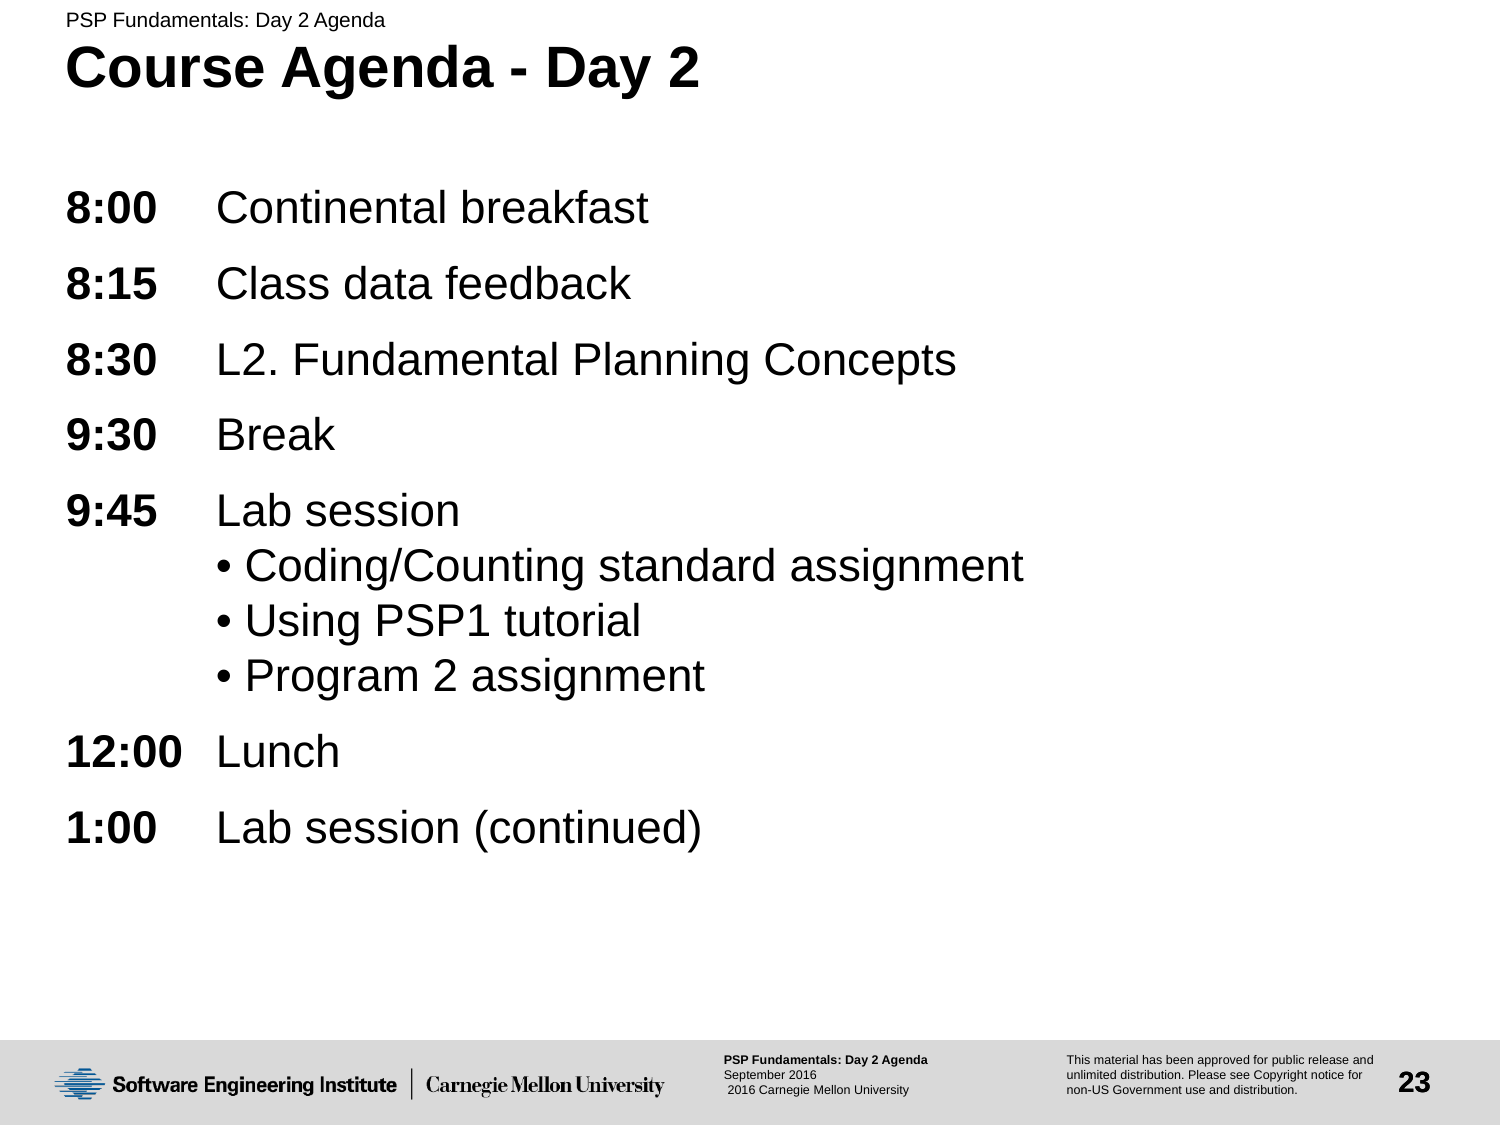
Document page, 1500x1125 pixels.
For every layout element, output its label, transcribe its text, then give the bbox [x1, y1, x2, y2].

title Course Agenda - Day 2 [65, 37, 1430, 148]
list 8:00 Continental breakfast 8:15 Class data feedback 8:30 L2. Fundamental Planning Concepts 9:30 Break 9:45 Lab session • Coding/Counting standard assignment • Using PSP1 tutorial • Program 2 assignment 12:00 Lunch 1:00 Lab session (continued) [65, 177, 1431, 1000]
picture [46, 1061, 673, 1104]
